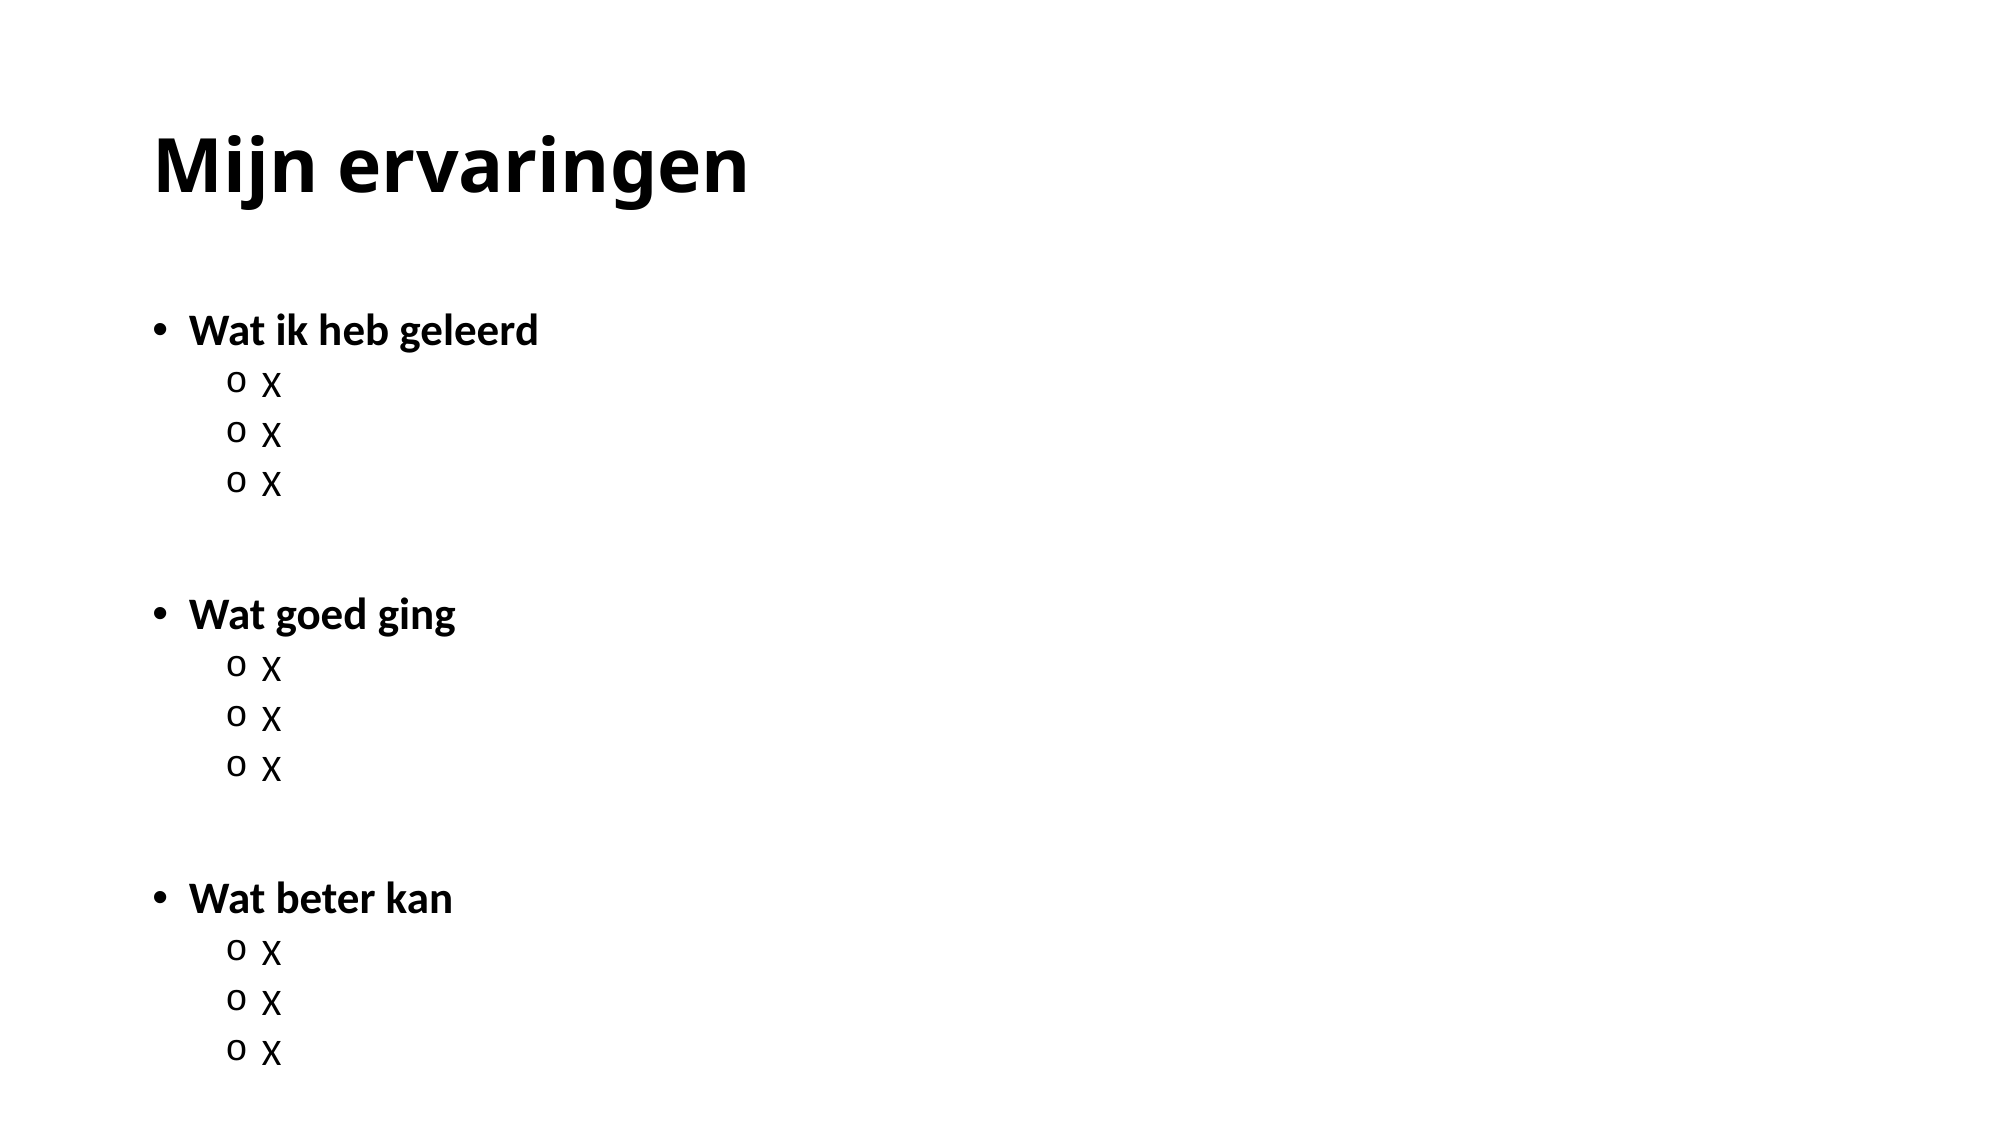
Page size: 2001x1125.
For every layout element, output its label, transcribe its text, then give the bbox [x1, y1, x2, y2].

list Wat ik heb geleerd X X X Wat goed ging X X X Wat beter kan X X X [137, 299, 1863, 1089]
title Mijn ervaringen [137, 59, 1863, 278]
